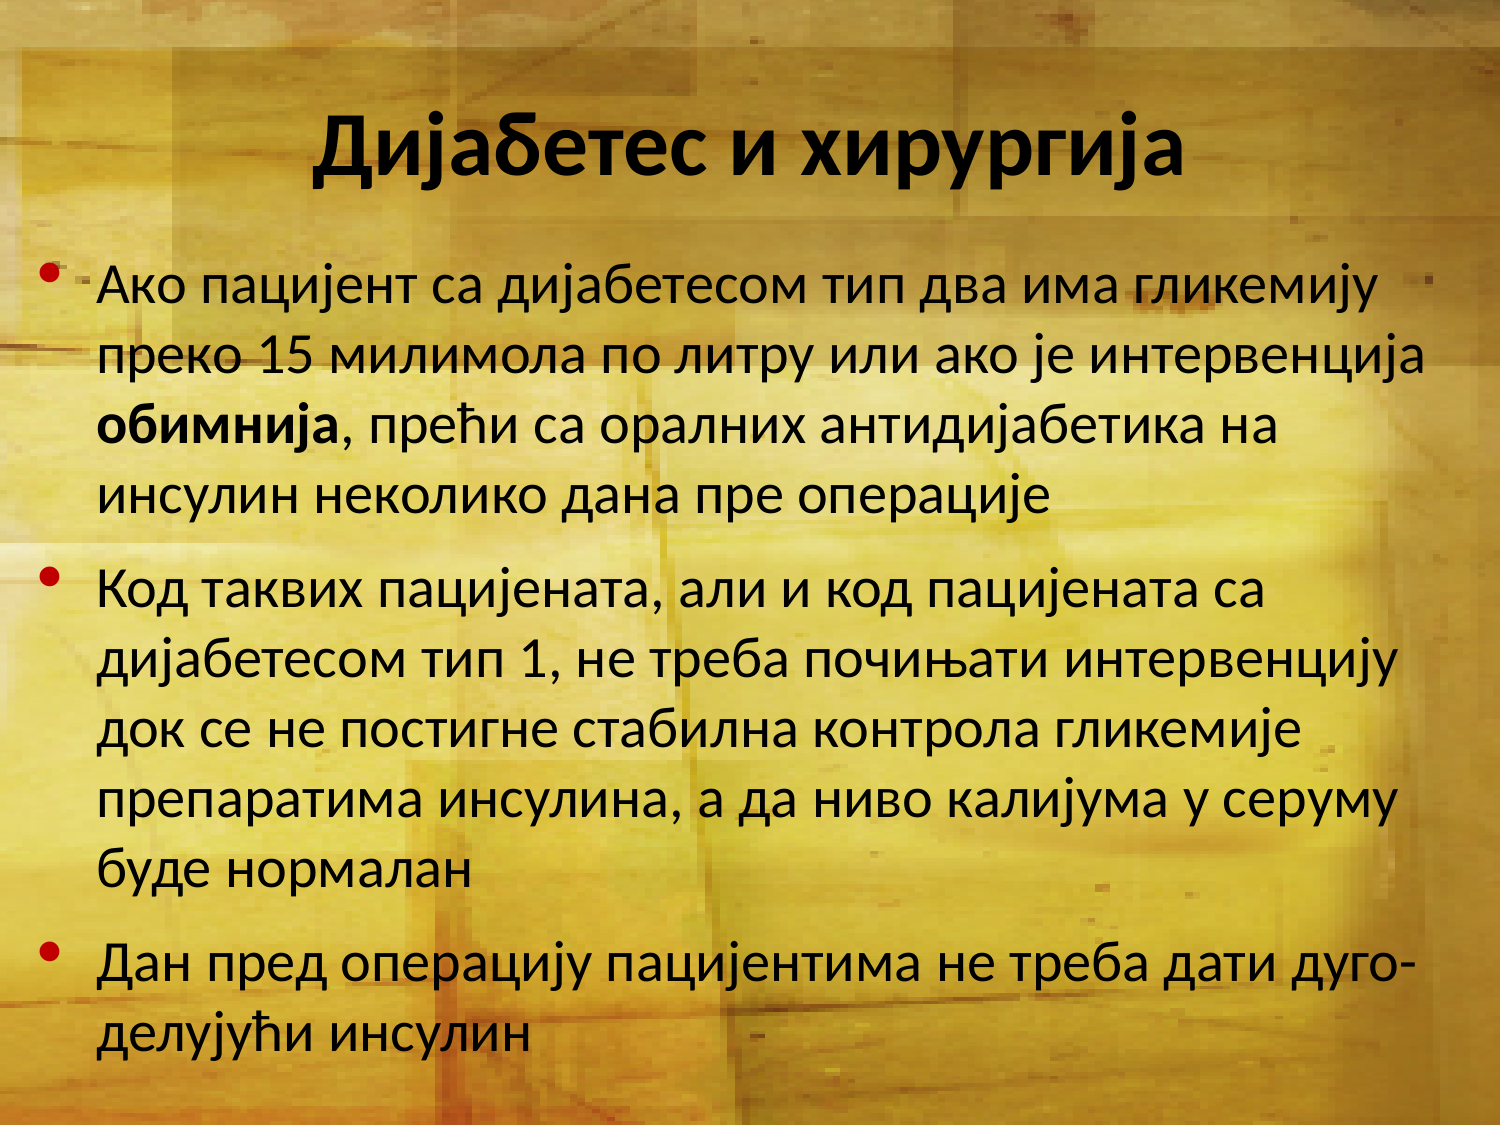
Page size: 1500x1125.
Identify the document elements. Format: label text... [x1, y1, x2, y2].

title Дијабетес и хирургија [75, 45, 1425, 233]
list Ако пацијент са дијабетесом тип два има гликемију преко 15 милимола по литру или ако је интервенција обимнија, прећи са оралних антидијабетика на инсулин неколико дана пре операције Код таквих пацијената, али и код пацијената са дијабетесом тип 1, не треба почињати интервенцију док се не постигне стабилна контрола гликемије препаратима инсулина, а да ниво калијума у серуму буде нормалан Дан пред операцију пацијентима не треба дати дуго-делујући инсулин [24, 237, 1463, 1088]
picture [0, 0, 1500, 1125]
